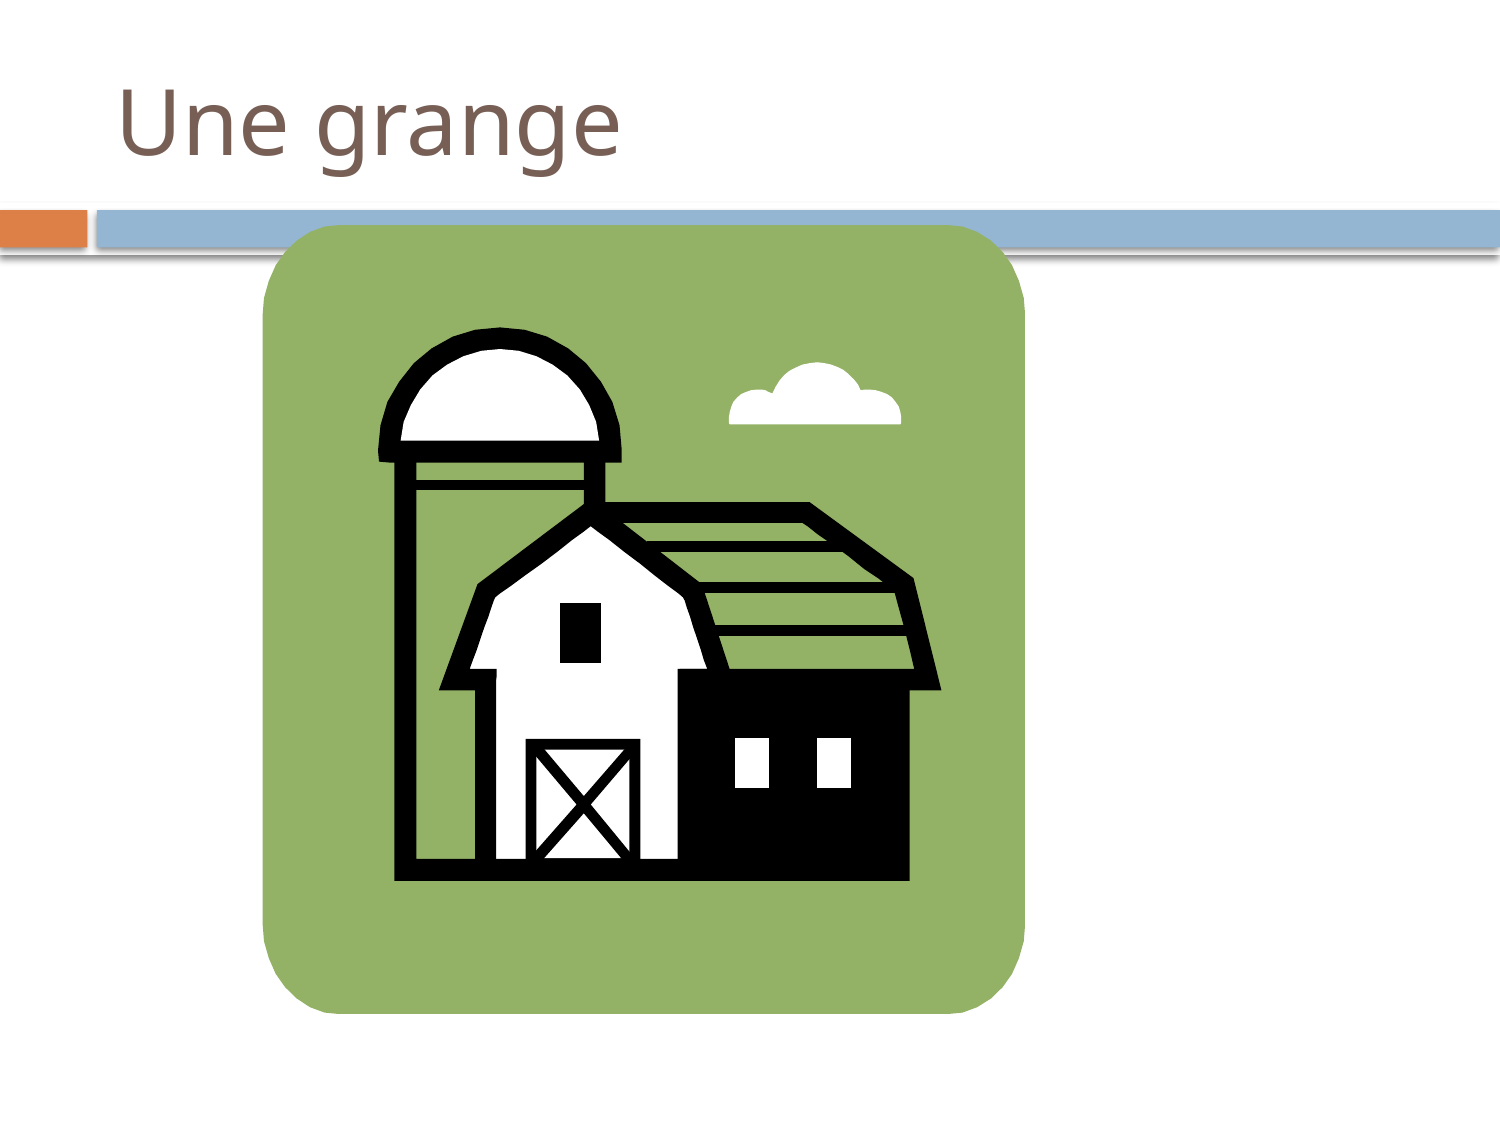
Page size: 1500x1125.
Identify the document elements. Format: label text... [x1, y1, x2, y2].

title Une grange [100, 37, 1438, 200]
picture [262, 224, 1026, 1015]
